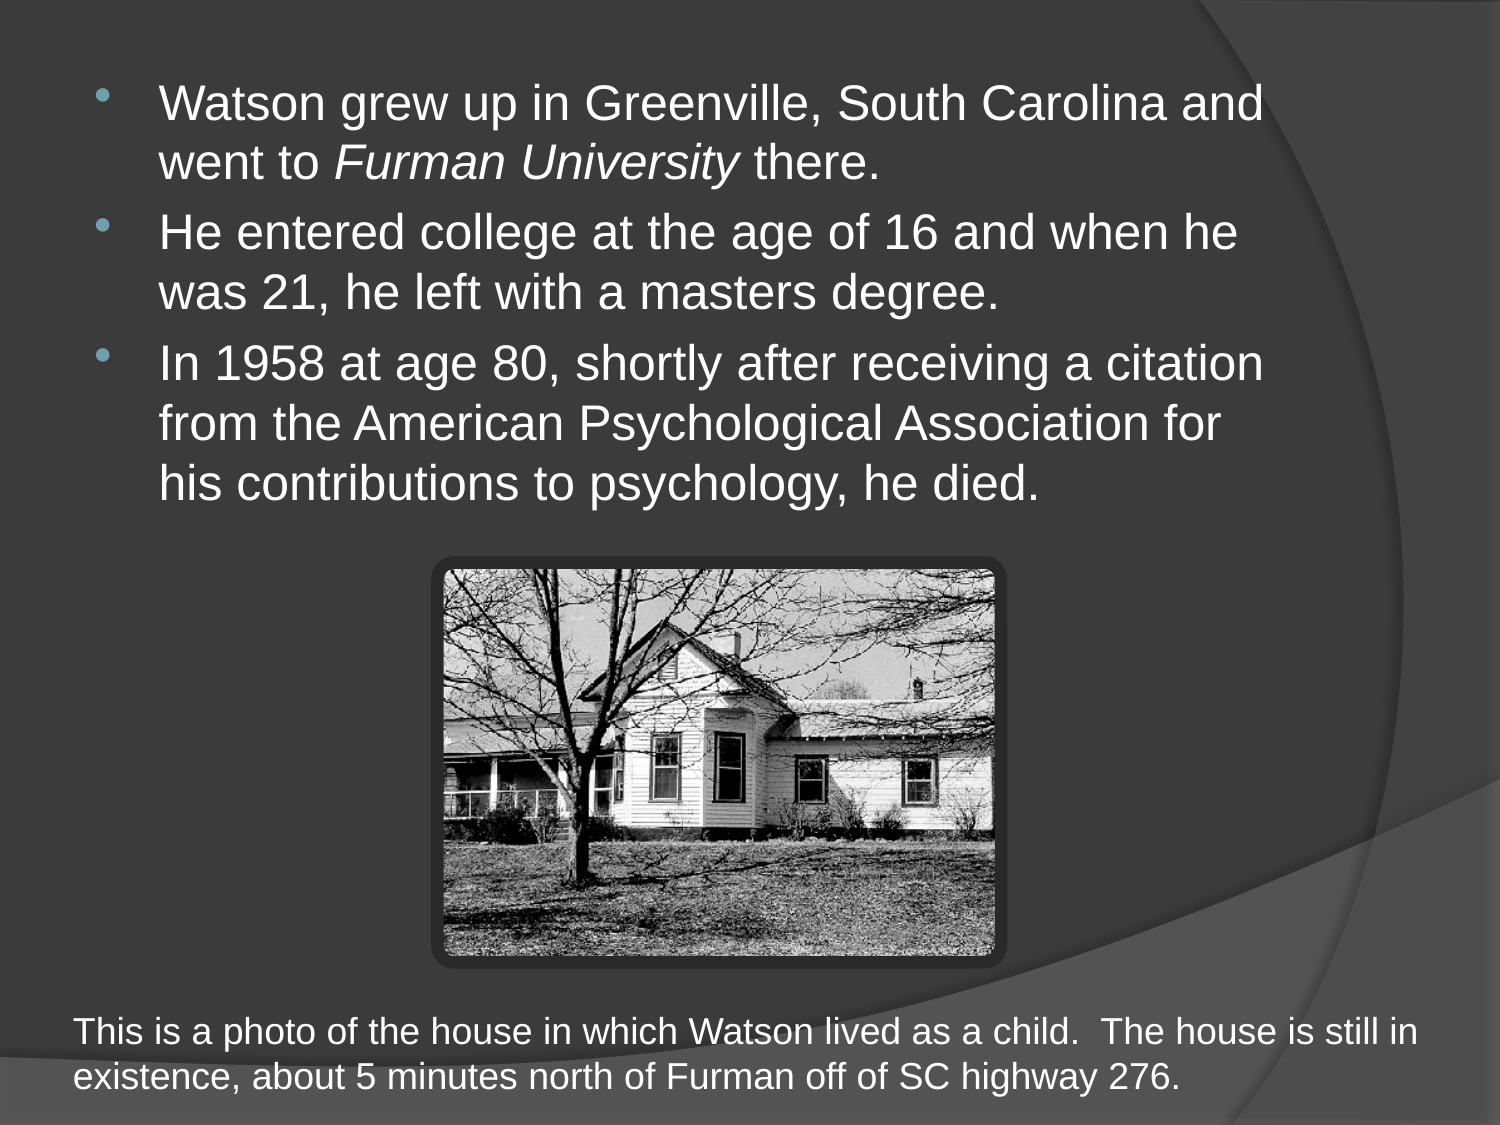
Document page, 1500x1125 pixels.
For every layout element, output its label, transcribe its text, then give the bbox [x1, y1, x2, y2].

list Watson grew up in Greenville, South Carolina and went to Furman University there. He entered college at the age of 16 and when he was 21, he left with a masters degree. In 1958 at age 80, shortly after receiving a citation from the American Psychological Association for his contributions to psychology, he died. [74, 62, 1301, 638]
picture [437, 562, 1002, 963]
text_box This is a photo of the house in which Watson lived as a child. The house is still in existence, about 5 minutes north of Furman off of SC highway 276. [58, 999, 1459, 1104]
